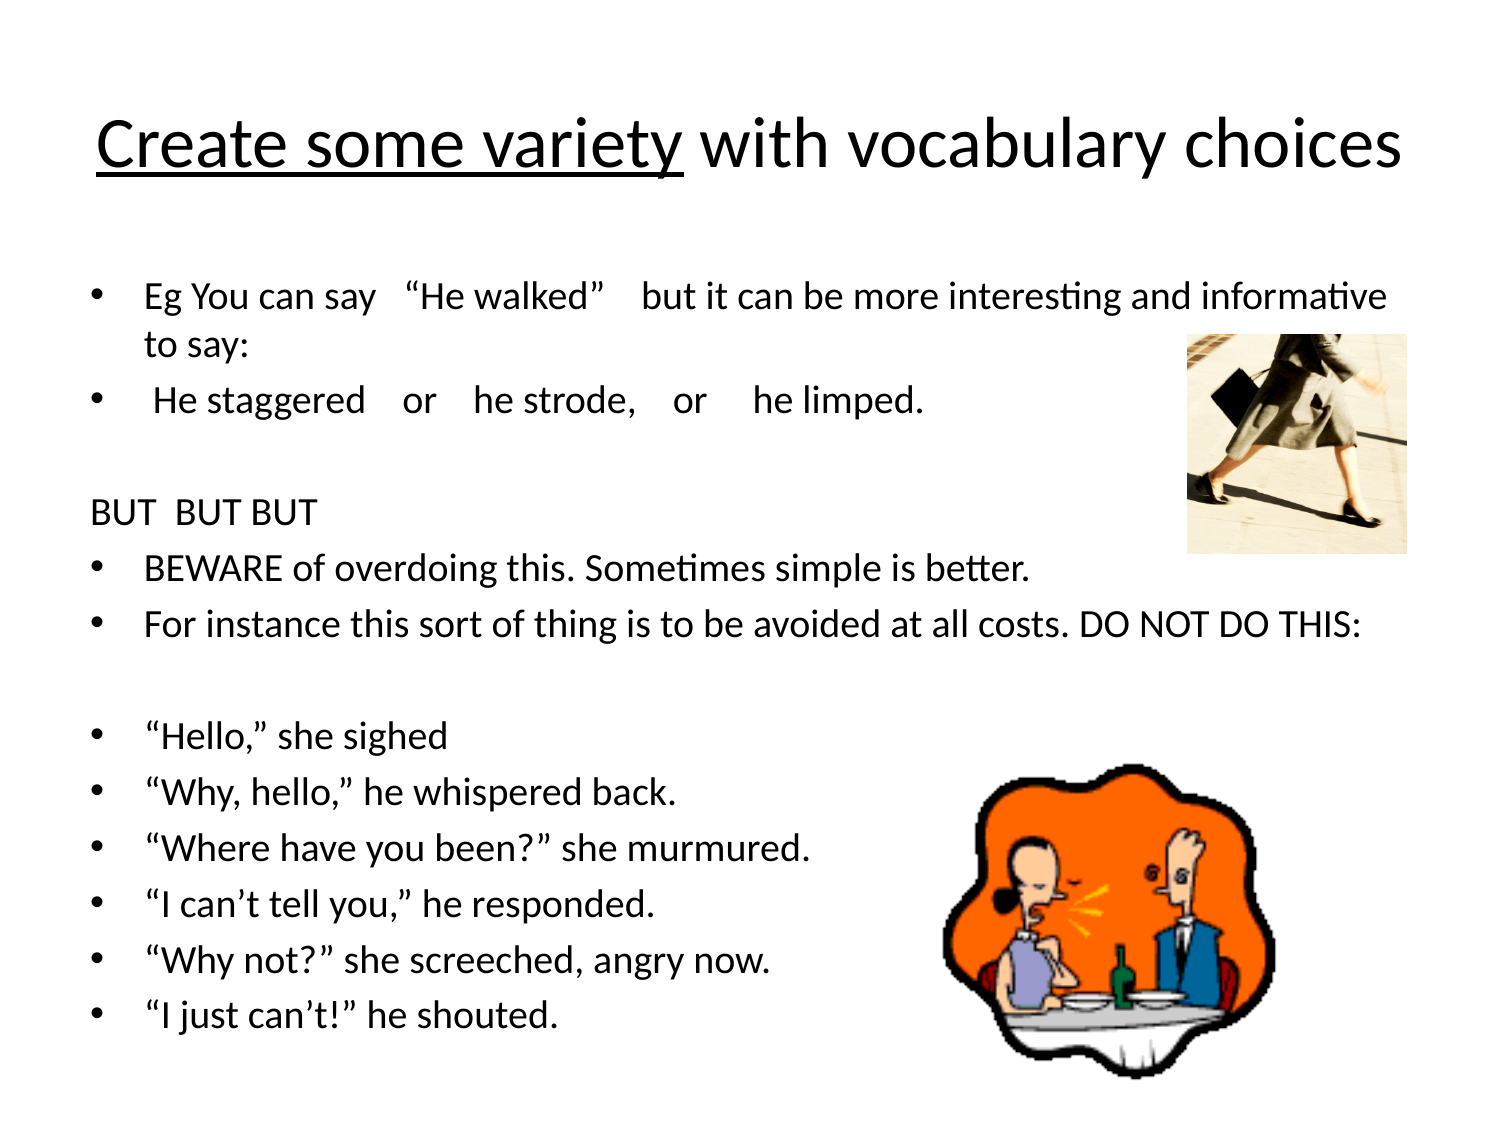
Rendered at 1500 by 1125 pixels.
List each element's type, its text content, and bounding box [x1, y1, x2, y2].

picture [1186, 333, 1408, 555]
title Create some variety with vocabulary choices [75, 45, 1425, 233]
picture [938, 751, 1282, 1095]
list Eg You can say “He walked” but it can be more interesting and informative to say: He staggered or he strode, or he limped. BUT BUT BUT BEWARE of overdoing this. Sometimes simple is better. For instance this sort of thing is to be avoided at all costs. DO NOT DO THIS: “Hello,” she sighed “Why, hello,” he whispered back. “Where have you been?” she murmured. “I can’t tell you,” he responded. “Why not?” she screeched, angry now. “I just can’t!” he shouted. [75, 262, 1425, 1071]
